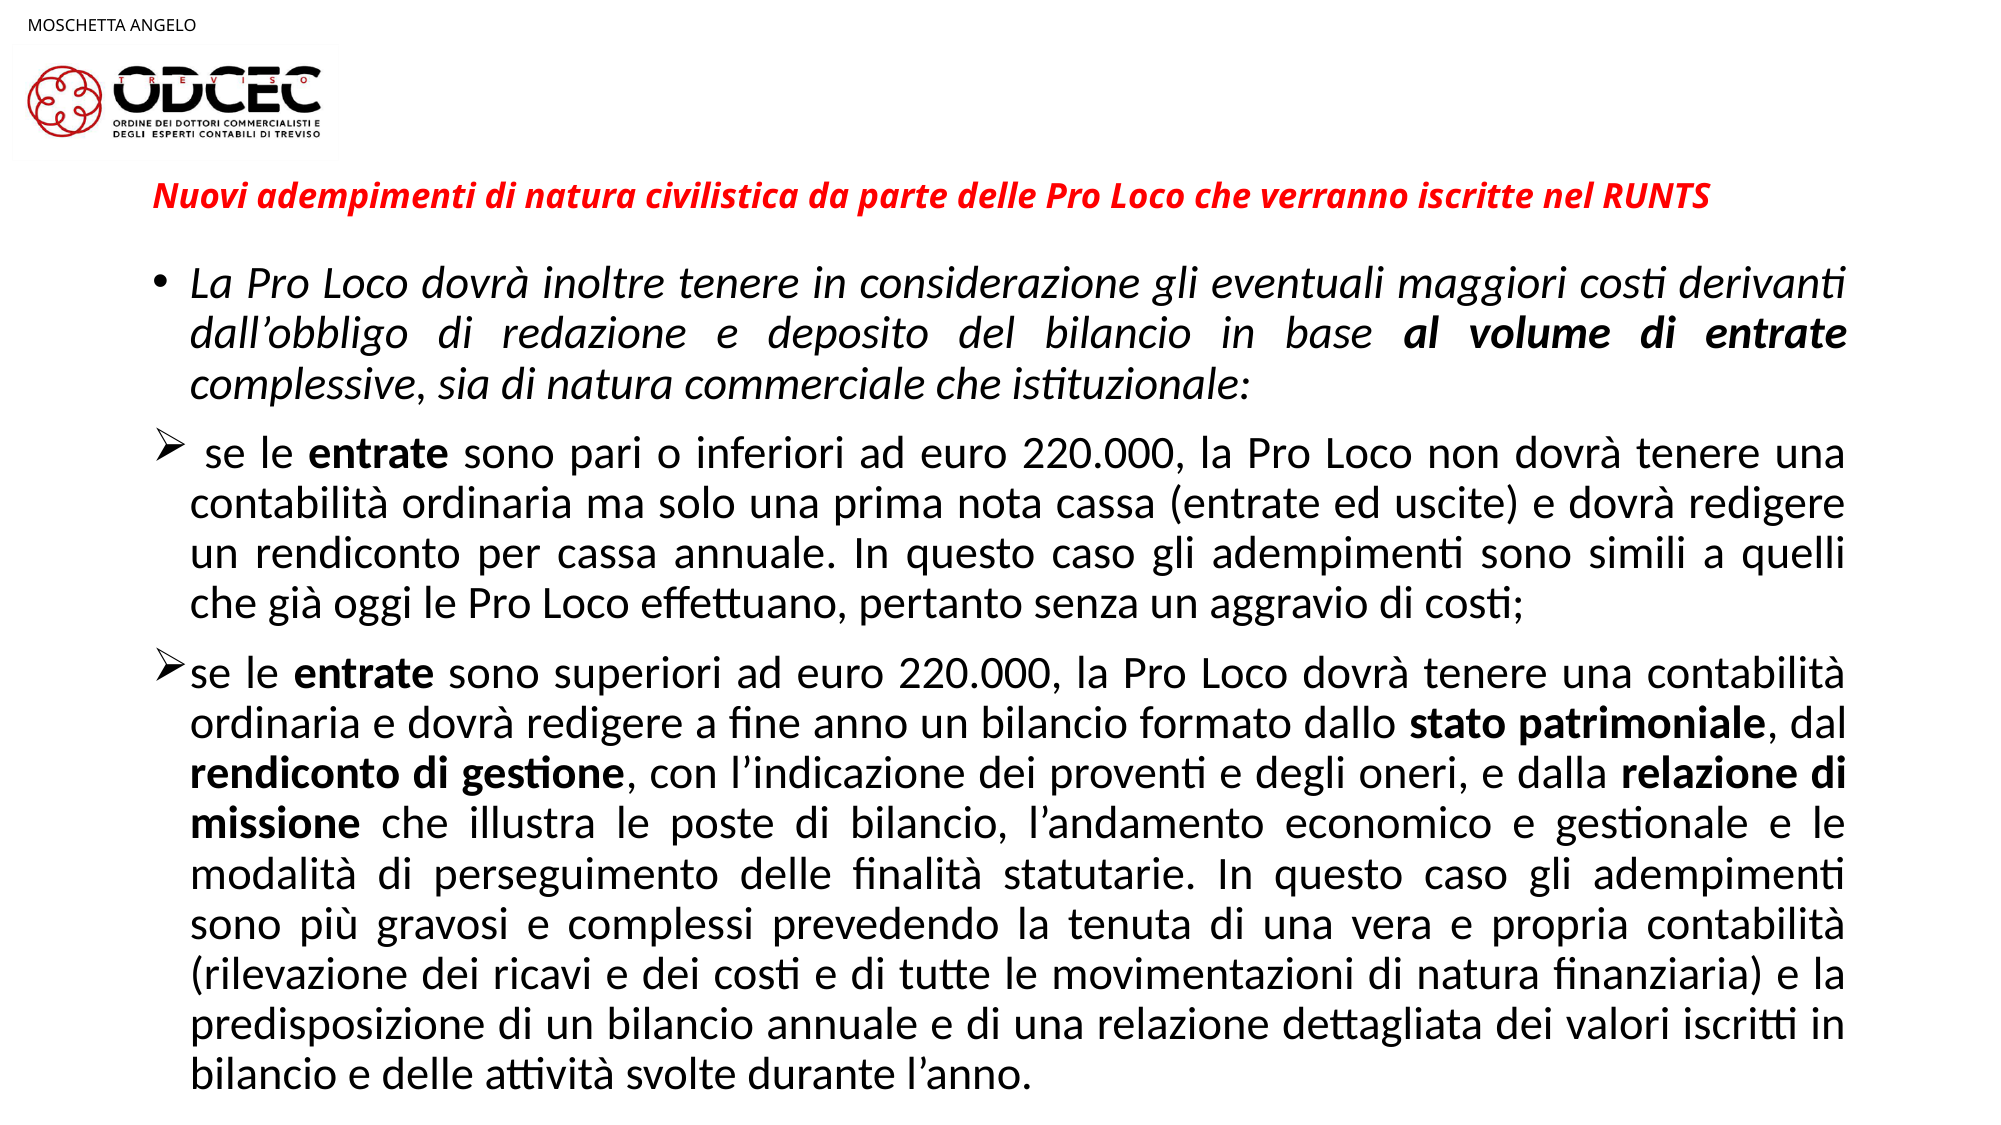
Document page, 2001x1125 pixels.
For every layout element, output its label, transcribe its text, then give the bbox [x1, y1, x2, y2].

picture [12, 44, 339, 161]
title Nuovi adempimenti di natura civilistica da parte delle Pro Loco che verranno iscritte nel RUNTS [137, 160, 1863, 234]
text_box MOSCHETTA ANGELO [12, 3, 339, 44]
list La Pro Loco dovrà inoltre tenere in considerazione gli eventuali maggiori costi derivanti dall’obbligo di redazione e deposito del bilancio in base al volume di entrate complessive, sia di natura commerciale che istituzionale: se le entrate sono pari o inferiori ad euro 220.000, la Pro Loco non dovrà tenere una contabilità ordinaria ma solo una prima nota cassa (entrate ed uscite) e dovrà redigere un rendiconto per cassa annuale. In questo caso gli adempimenti sono simili a quelli che già oggi le Pro Loco effettuano, pertanto senza un aggravio di costi; se le entrate sono superiori ad euro 220.000, la Pro Loco dovrà tenere una contabilità ordinaria e dovrà redigere a fine anno un bilancio formato dallo stato patrimoniale, dal rendiconto di gestione, con l’indicazione dei proventi e degli oneri, e dalla relazione di missione che illustra le poste di bilancio, l’andamento economico e gestionale e le modalità di perseguimento delle finalità statutarie. In questo caso gli adempimenti sono più gravosi e complessi prevedendo la tenuta di una vera e propria contabilità (rilevazione dei ricavi e dei costi e di tutte le movimentazioni di natura finanziaria) e la predisposizione di un bilancio annuale e di una relazione dettagliata dei valori iscritti in bilancio e delle attività svolte durante l’anno. [137, 251, 1863, 1122]
